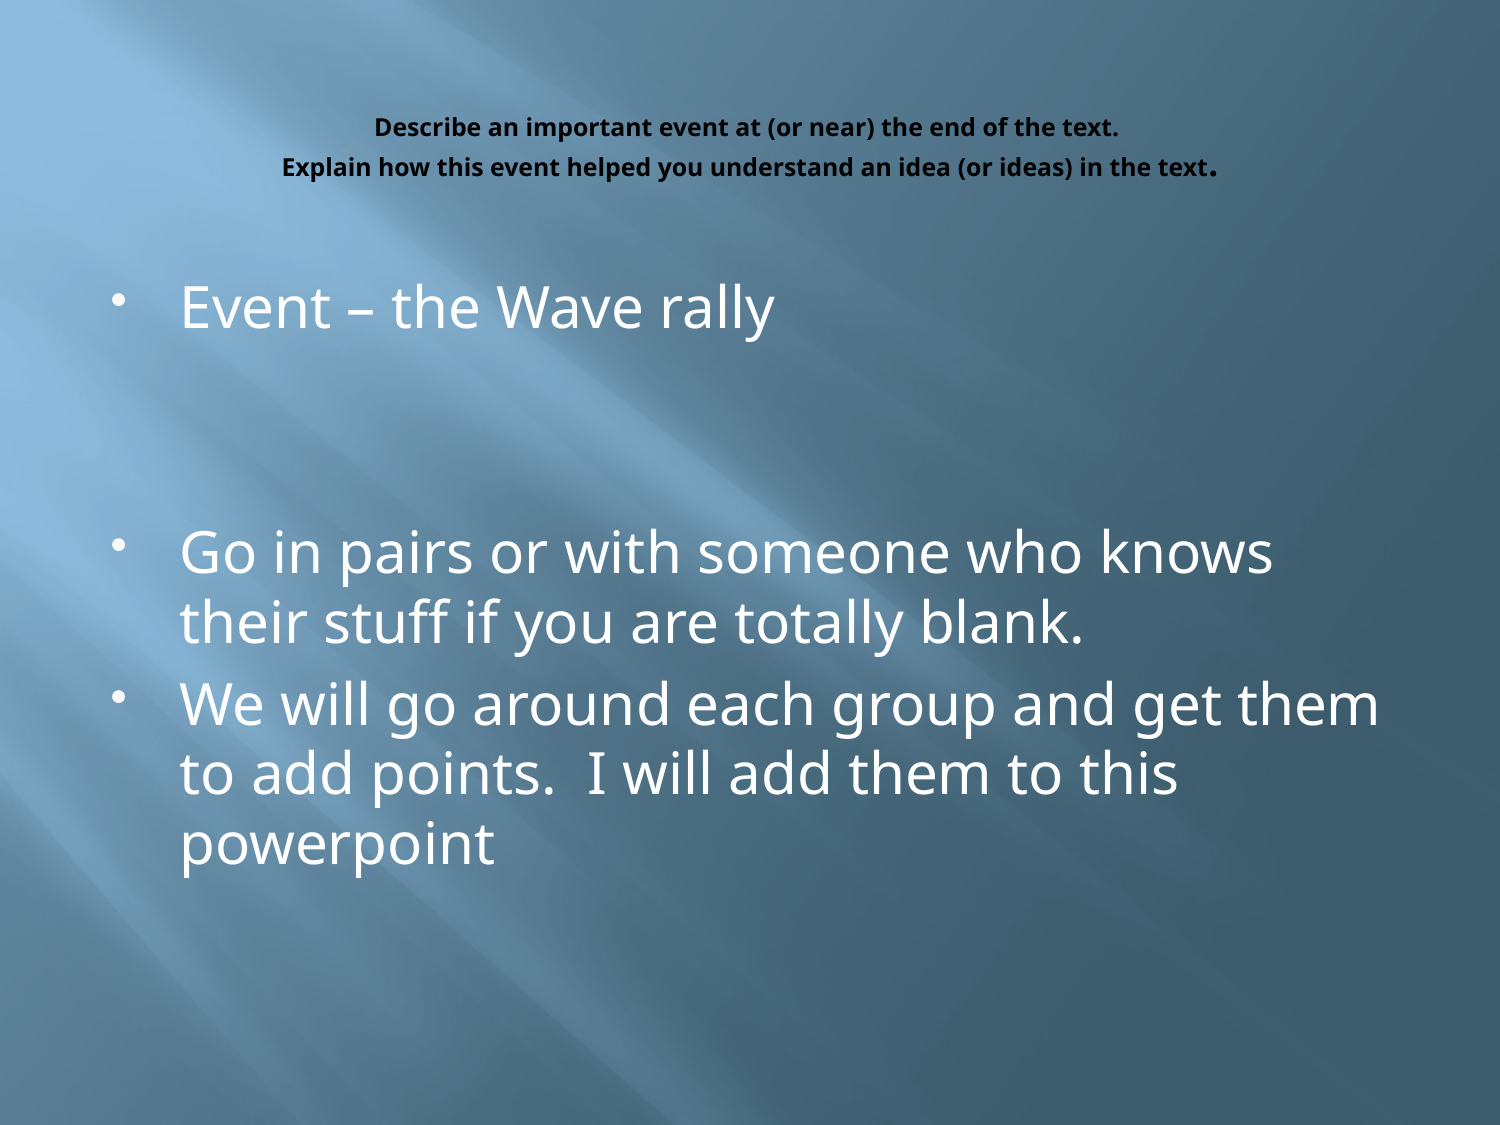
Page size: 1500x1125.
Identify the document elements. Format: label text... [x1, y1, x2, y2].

list Event – the Wave rally Go in pairs or with someone who knows their stuff if you are totally blank. We will go around each group and get them to add points. I will add them to this powerpoint [75, 262, 1425, 1035]
title Describe an important event at (or near) the end of the text. Explain how this event helped you understand an idea (or ideas) in the text. [75, 45, 1425, 233]
